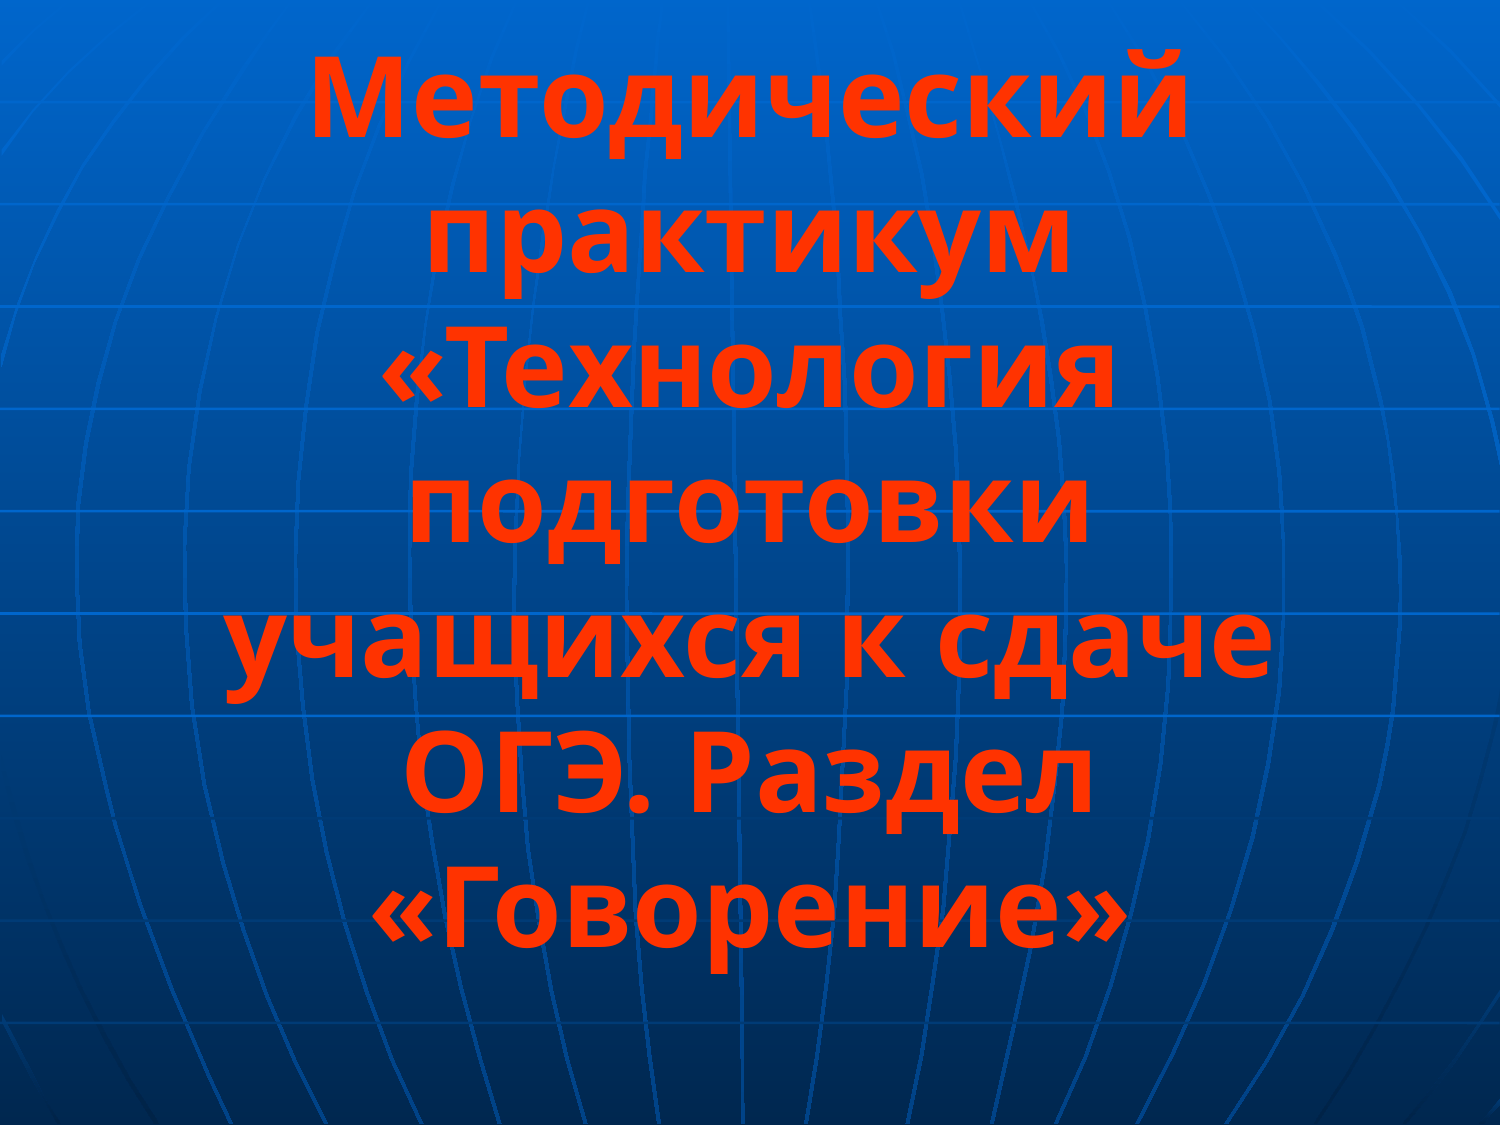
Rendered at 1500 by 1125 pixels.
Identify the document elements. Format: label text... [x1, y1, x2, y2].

title Методический практикум «Технология подготовки учащихся к сдаче ОГЭ. Раздел «Говорение» [112, 196, 1388, 799]
